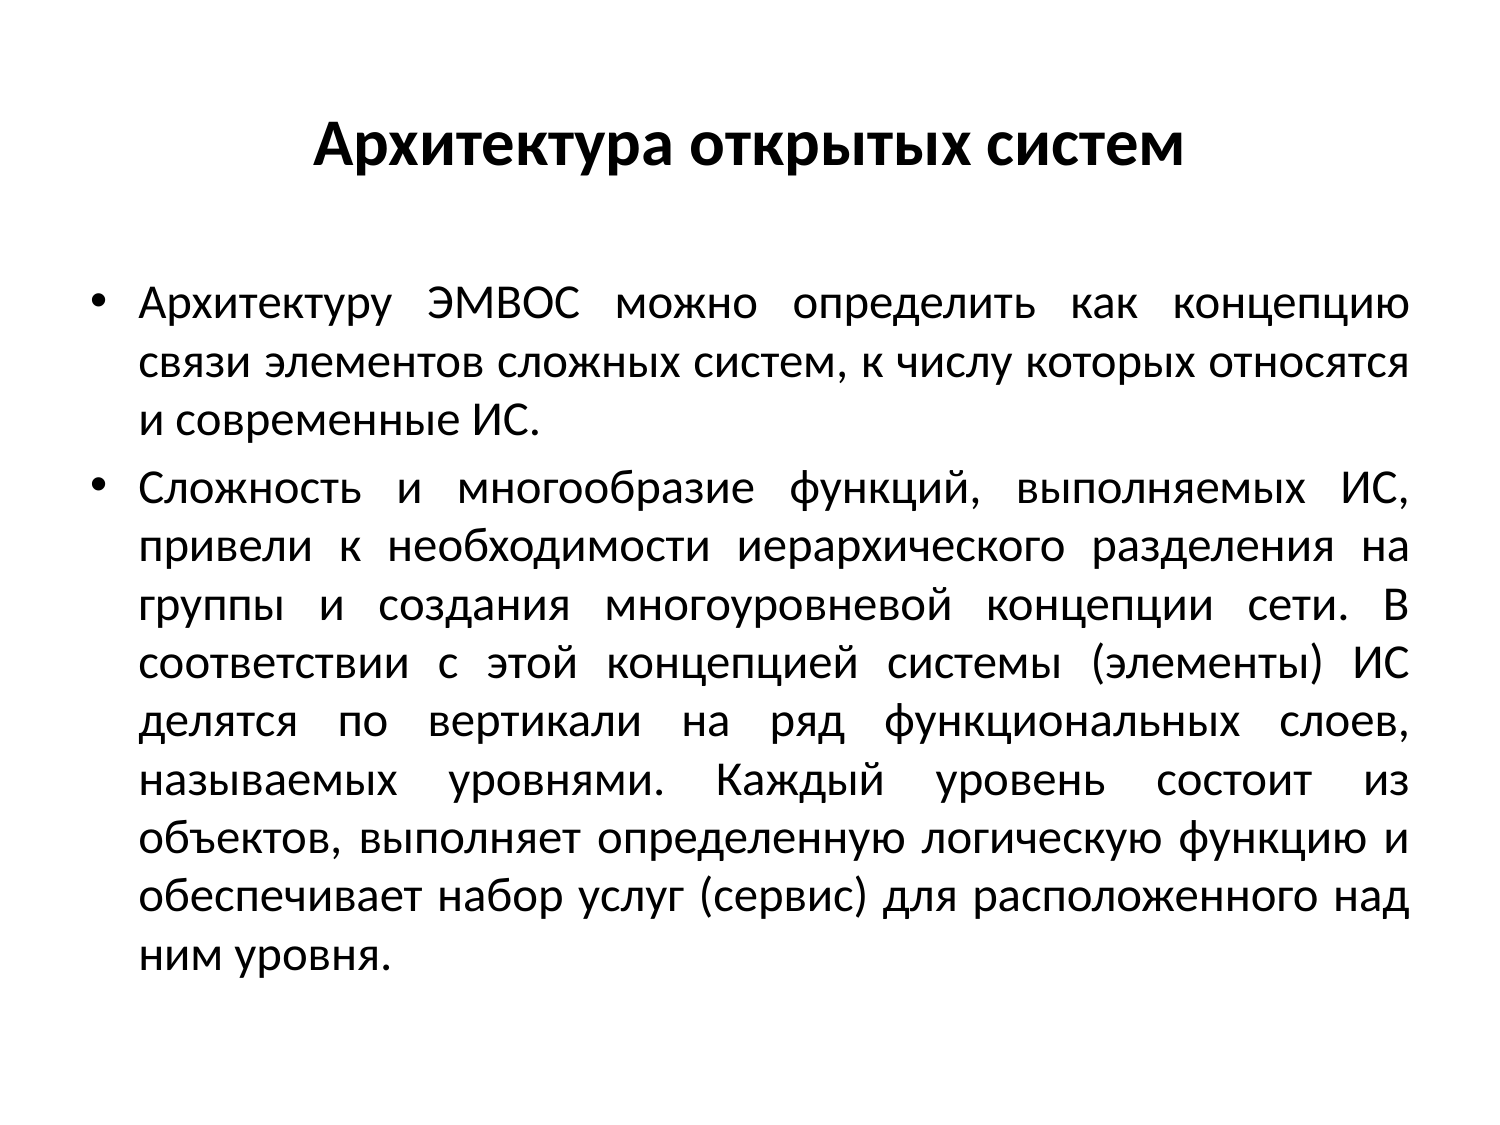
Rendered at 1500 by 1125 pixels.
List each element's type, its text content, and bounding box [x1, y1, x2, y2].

list Архитектуру ЭМВОС можно определить как концепцию связи элементов сложных систем, к числу которых относятся и современные ИС. Сложность и многообразие функций, выполняемых ИС, привели к необходимости иерархического разделения на группы и создания многоуровневой концепции сети. В соответствии с этой концепцией системы (элементы) ИС делятся по вертикали на ряд функциональных слоев, называемых уровнями. Каждый уровень состоит из объектов, выполняет определенную логическую функцию и обеспечивает набор услуг (сервис) для расположенного над ним уровня. [75, 262, 1425, 1005]
title Архитектура открытых систем [75, 45, 1425, 233]
